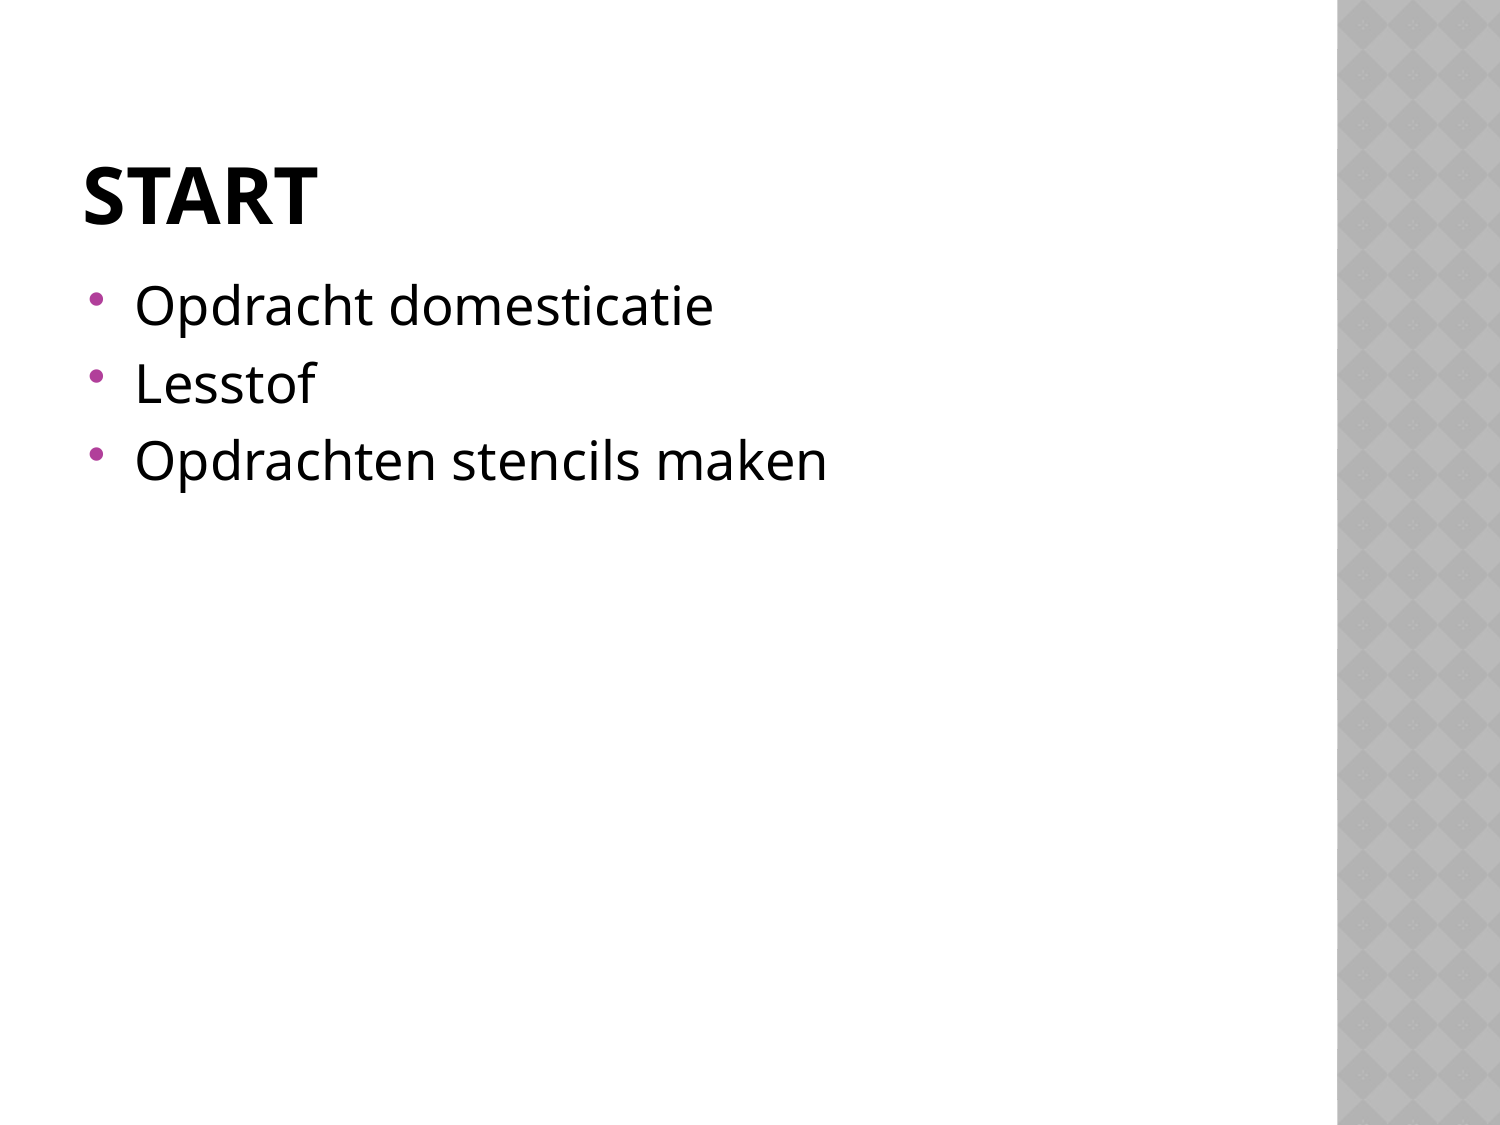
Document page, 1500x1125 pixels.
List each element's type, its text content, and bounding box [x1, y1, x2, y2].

list Opdracht domesticatie Lesstof Opdrachten stencils maken [75, 264, 1263, 1059]
title Start [75, 52, 1263, 240]
